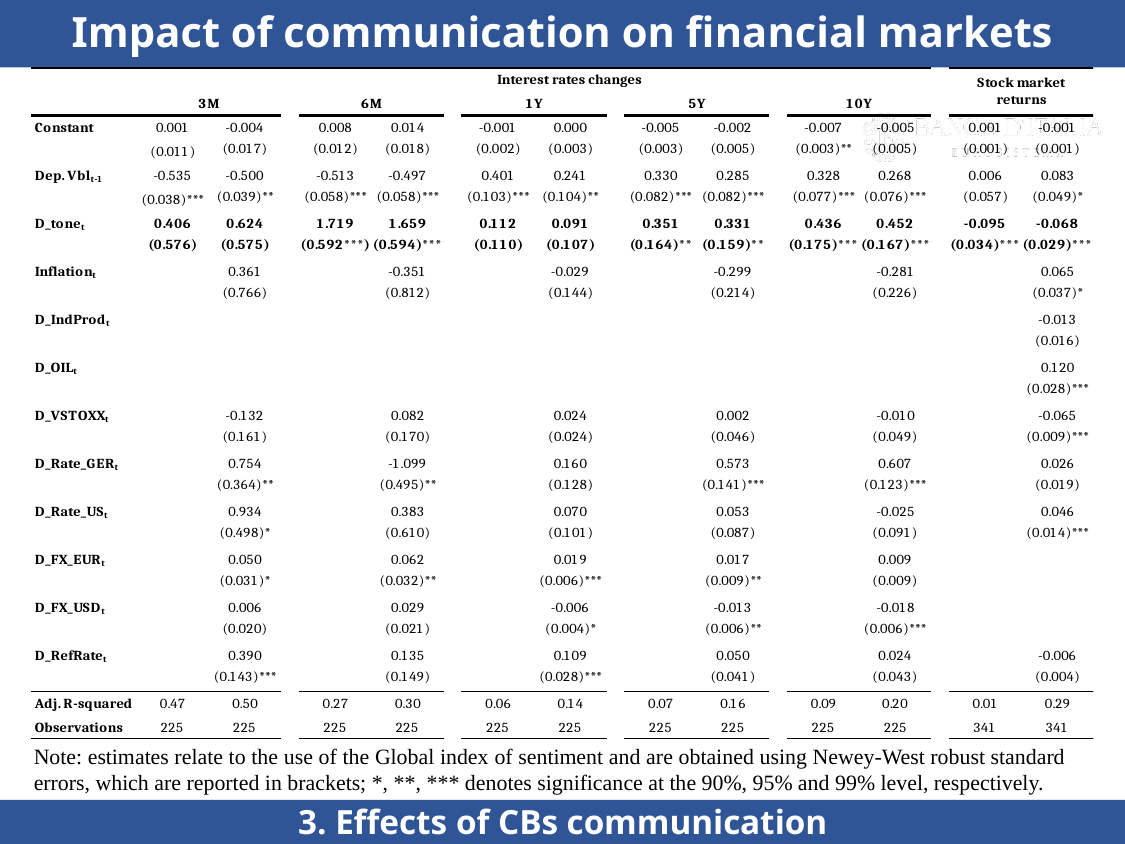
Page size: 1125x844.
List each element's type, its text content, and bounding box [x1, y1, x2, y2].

picture [30, 67, 1102, 741]
text_box Note: estimates relate to the use of the Global index of sentiment and are obtained using Newey-West robust standard errors, which are reported in brackets; *, **, *** denotes significance at the 90%, 95% and 99% level, respectively. [19, 735, 1083, 803]
text_box 3. Effects of CBs communication [0, 799, 1125, 844]
title Impact of communication on financial markets [0, 0, 1125, 68]
